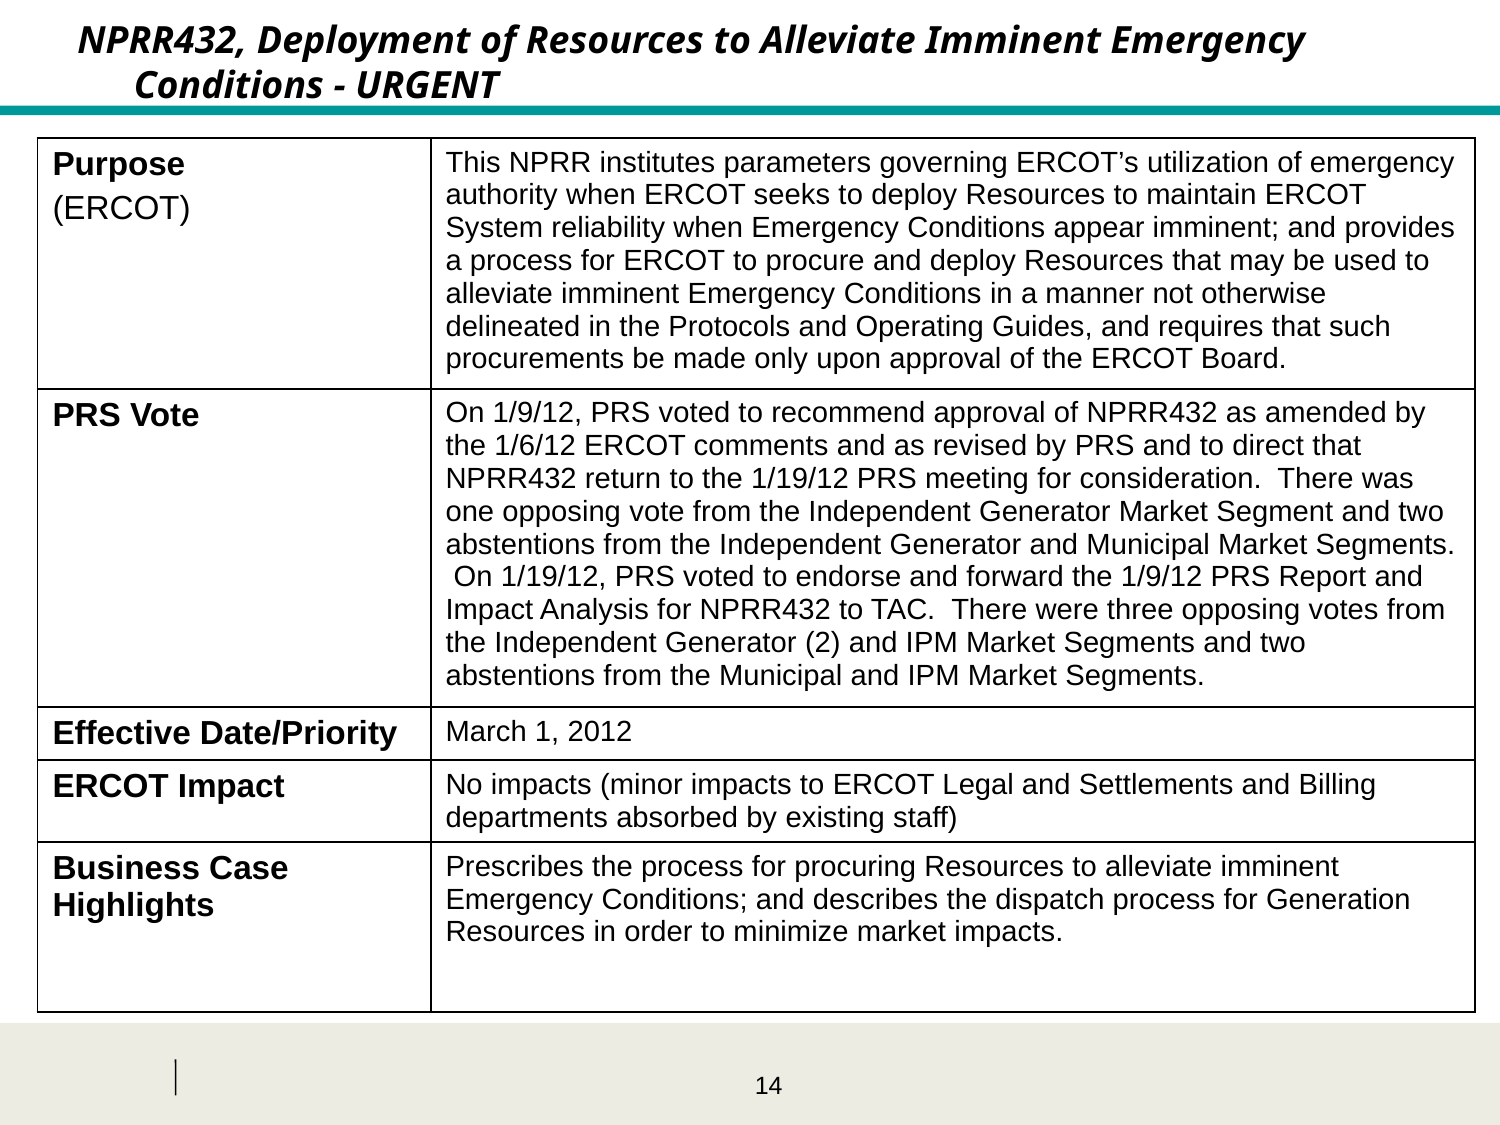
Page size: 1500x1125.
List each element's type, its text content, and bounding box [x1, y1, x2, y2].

table_cell Business Case Highlights [38, 843, 430, 1011]
table_cell No impacts (minor impacts to ERCOT Legal and Settlements and Billing departments absorbed by existing staff) [432, 761, 1474, 841]
table_header This NPRR institutes parameters governing ERCOT’s utilization of emergency authority when ERCOT seeks to deploy Resources to maintain ERCOT System reliability when Emergency Conditions appear imminent; and provides a process for ERCOT to procure and deploy Resources that may be used to alleviate imminent Emergency Conditions in a manner not otherwise delineated in the Protocols and Operating Guides, and requires that such procurements be made only upon approval of the ERCOT Board. [432, 139, 1474, 388]
title NPRR432, Deployment of Resources to Alleviate Imminent Emergency Conditions - Urgent [62, 24, 1500, 138]
table_header Purpose (ERCOT) [38, 139, 430, 388]
table_cell On 1/9/12, PRS voted to recommend approval of NPRR432 as amended by the 1/6/12 ERCOT comments and as revised by PRS and to direct that NPRR432 return to the 1/19/12 PRS meeting for consideration. There was one opposing vote from the Independent Generator Market Segment and two abstentions from the Independent Generator and Municipal Market Segments. On 1/19/12, PRS voted to endorse and forward the 1/9/12 PRS Report and Impact Analysis for NPRR432 to TAC. There were three opposing votes from the Independent Generator (2) and IPM Market Segments and two abstentions from the Municipal and IPM Market Segments. [432, 390, 1474, 706]
table_cell Effective Date/Priority [38, 708, 430, 759]
table_cell March 1, 2012 [432, 708, 1474, 759]
table_cell Prescribes the process for procuring Resources to alleviate imminent Emergency Conditions; and describes the dispatch process for Generation Resources in order to minimize market impacts. [432, 843, 1474, 1011]
table_cell PRS Vote [38, 390, 430, 706]
table_cell ERCOT Impact [38, 761, 430, 841]
